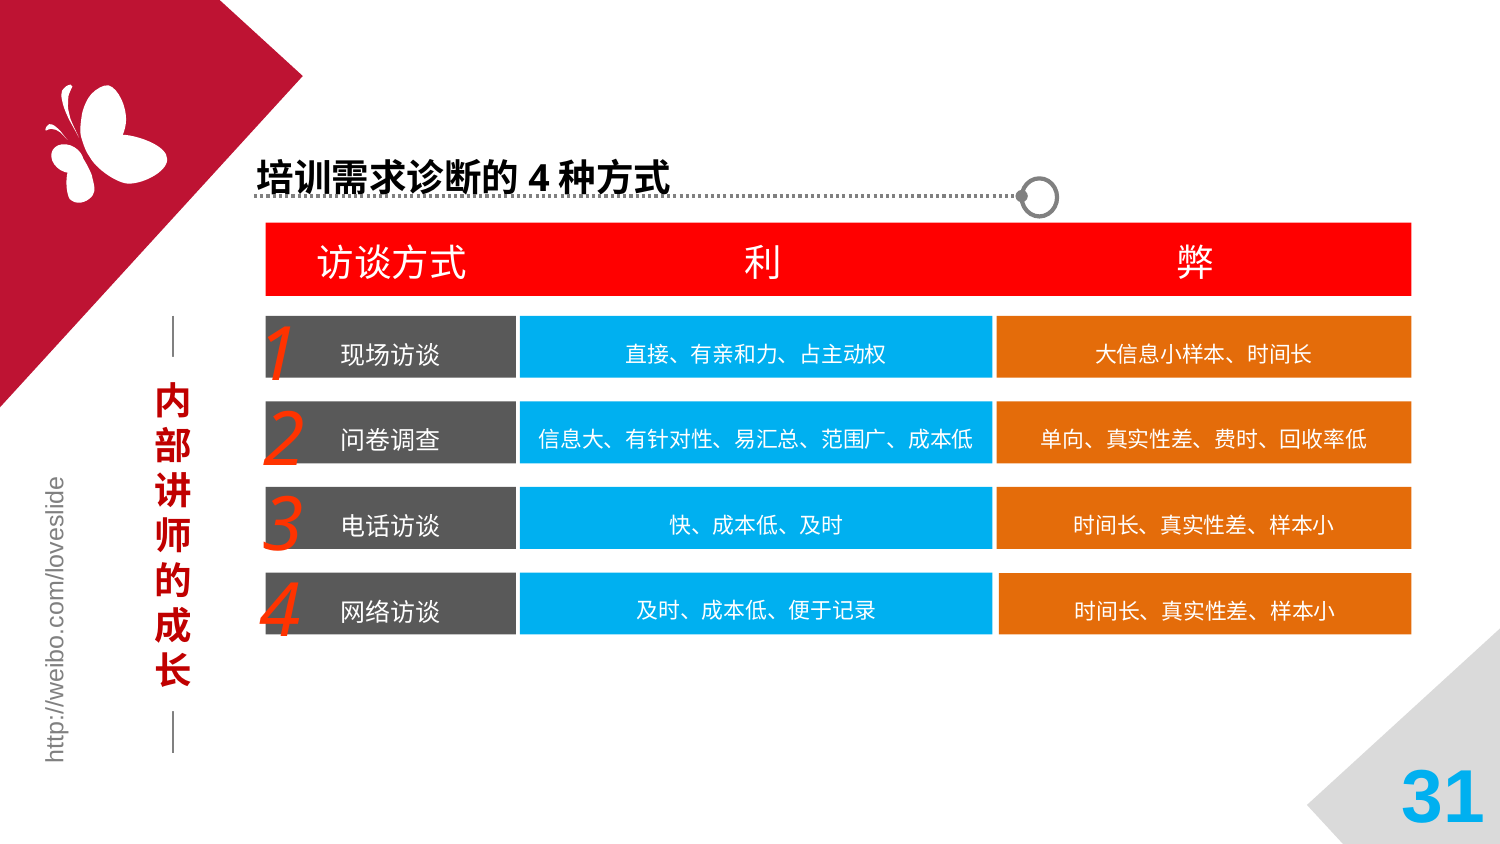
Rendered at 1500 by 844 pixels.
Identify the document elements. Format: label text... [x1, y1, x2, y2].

text_box http://weibo.com/loveslide [30, 461, 76, 779]
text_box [44, 84, 168, 203]
text_box 单向、真实性差、费时、回收率低 [996, 401, 1412, 464]
text_box 1 [242, 298, 314, 403]
text_box [0, 0, 303, 408]
text_box [1306, 628, 1500, 844]
text_box 利 [729, 231, 797, 292]
text_box 2 [248, 383, 320, 488]
text_box 信息大、有针对性、易汇总、范围广、成本低 [519, 401, 993, 464]
text_box 快、成本低、及时 [519, 486, 993, 549]
text_box 弊 [1161, 231, 1249, 292]
text_box 电话访谈 [319, 486, 516, 549]
text_box 问卷调查 [320, 401, 516, 464]
text_box 3 [247, 468, 319, 574]
text_box 直接、有亲和力、占主动权 [519, 315, 993, 378]
text_box 内部讲师的成长 [177, 356, 211, 712]
text_box 网络访谈 [316, 572, 516, 635]
text_box 时间长、真实性差、样本小 [998, 573, 1412, 635]
text_box 4 [244, 554, 316, 659]
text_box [253, 178, 1058, 217]
text_box 大信息小样本、时间长 [996, 315, 1412, 378]
text_box 培训需求诊断的4种方式 [242, 124, 788, 207]
text_box 31 [1376, 764, 1500, 822]
text_box 现场访谈 [314, 315, 516, 378]
text_box [264, 220, 1414, 298]
text_box 时间长、真实性差、样本小 [996, 486, 1412, 549]
text_box 内部讲师的成长 [135, 356, 168, 712]
text_box 及时、成本低、便于记录 [519, 572, 993, 635]
text_box 访谈方式 [302, 231, 482, 292]
